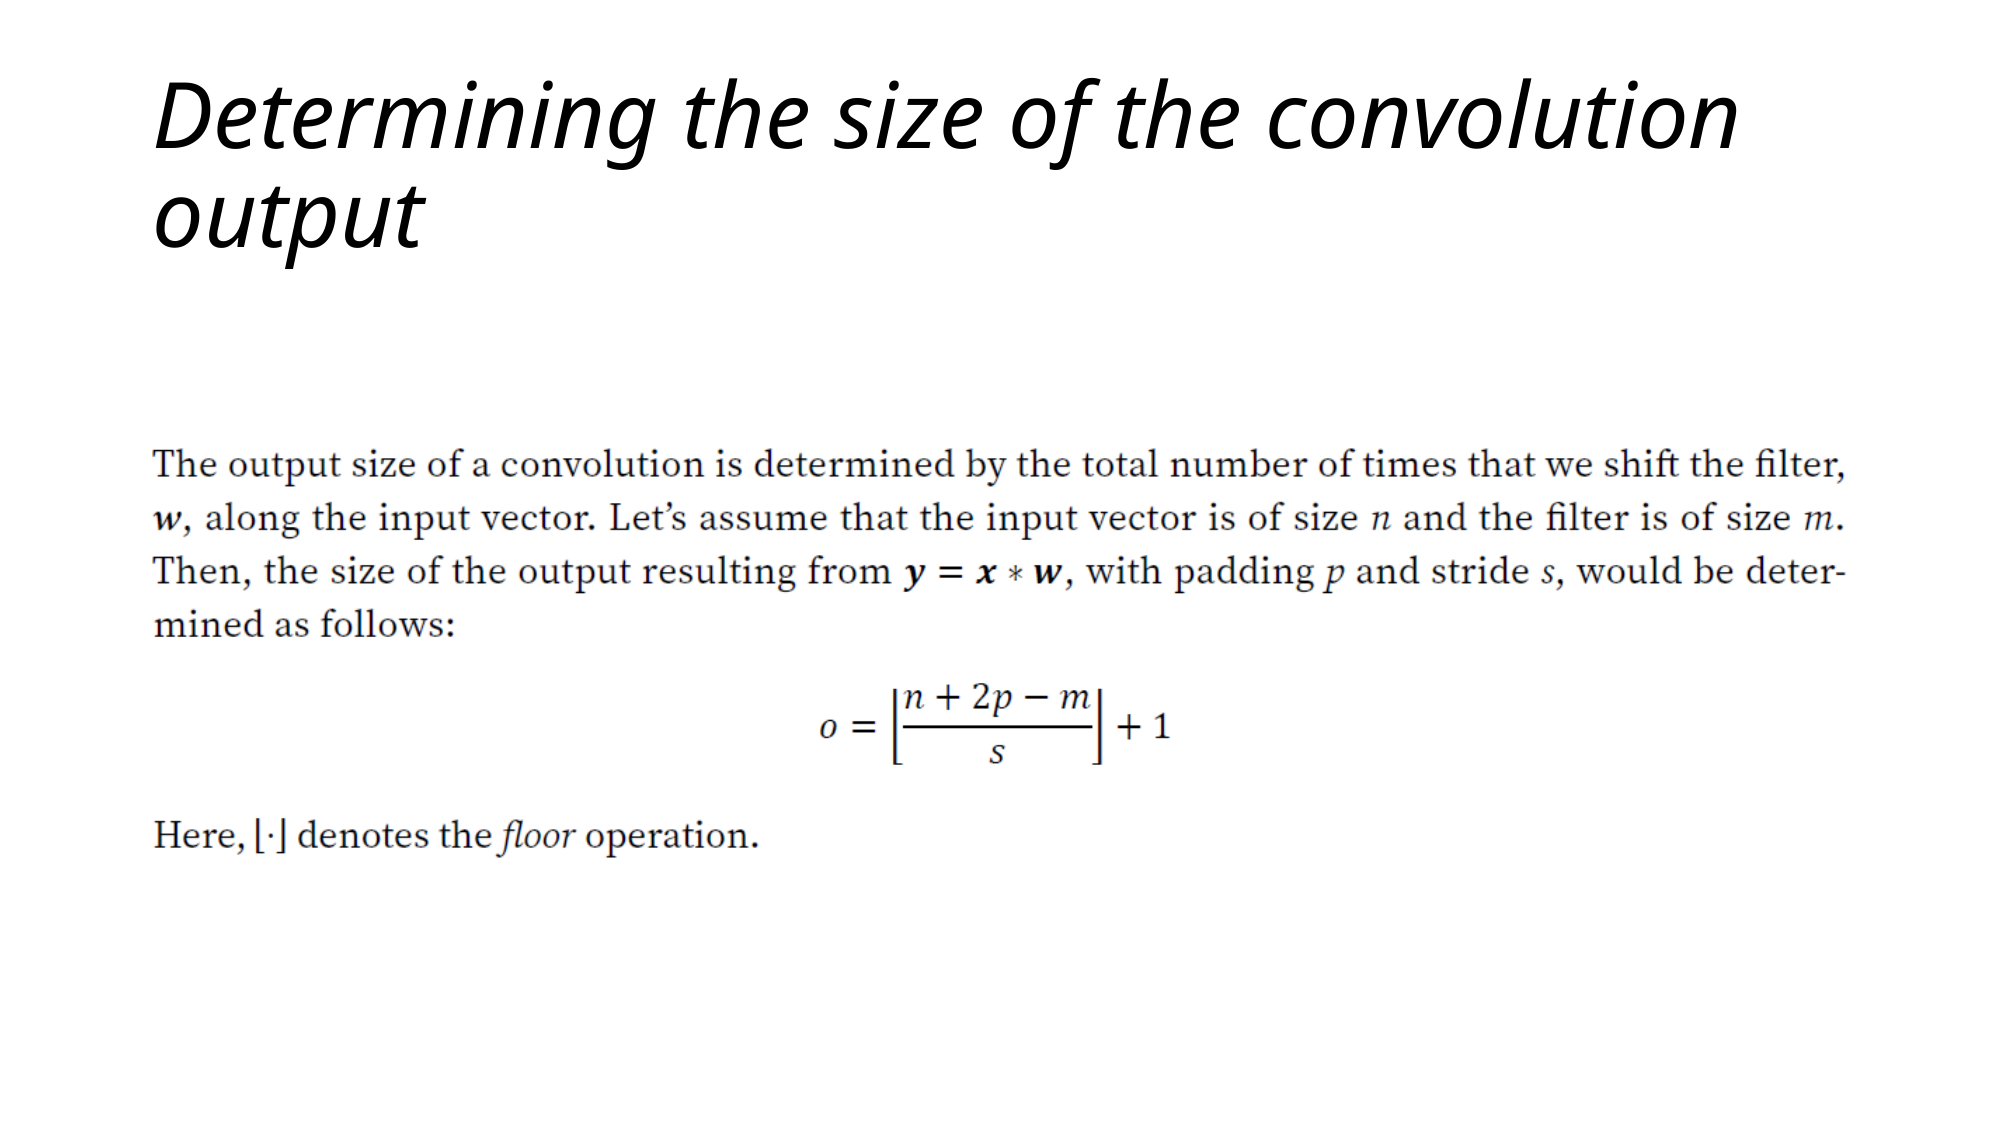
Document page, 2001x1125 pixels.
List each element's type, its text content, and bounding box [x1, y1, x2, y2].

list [137, 436, 1863, 876]
title Determining the size of the convolution output [137, 59, 1863, 278]
